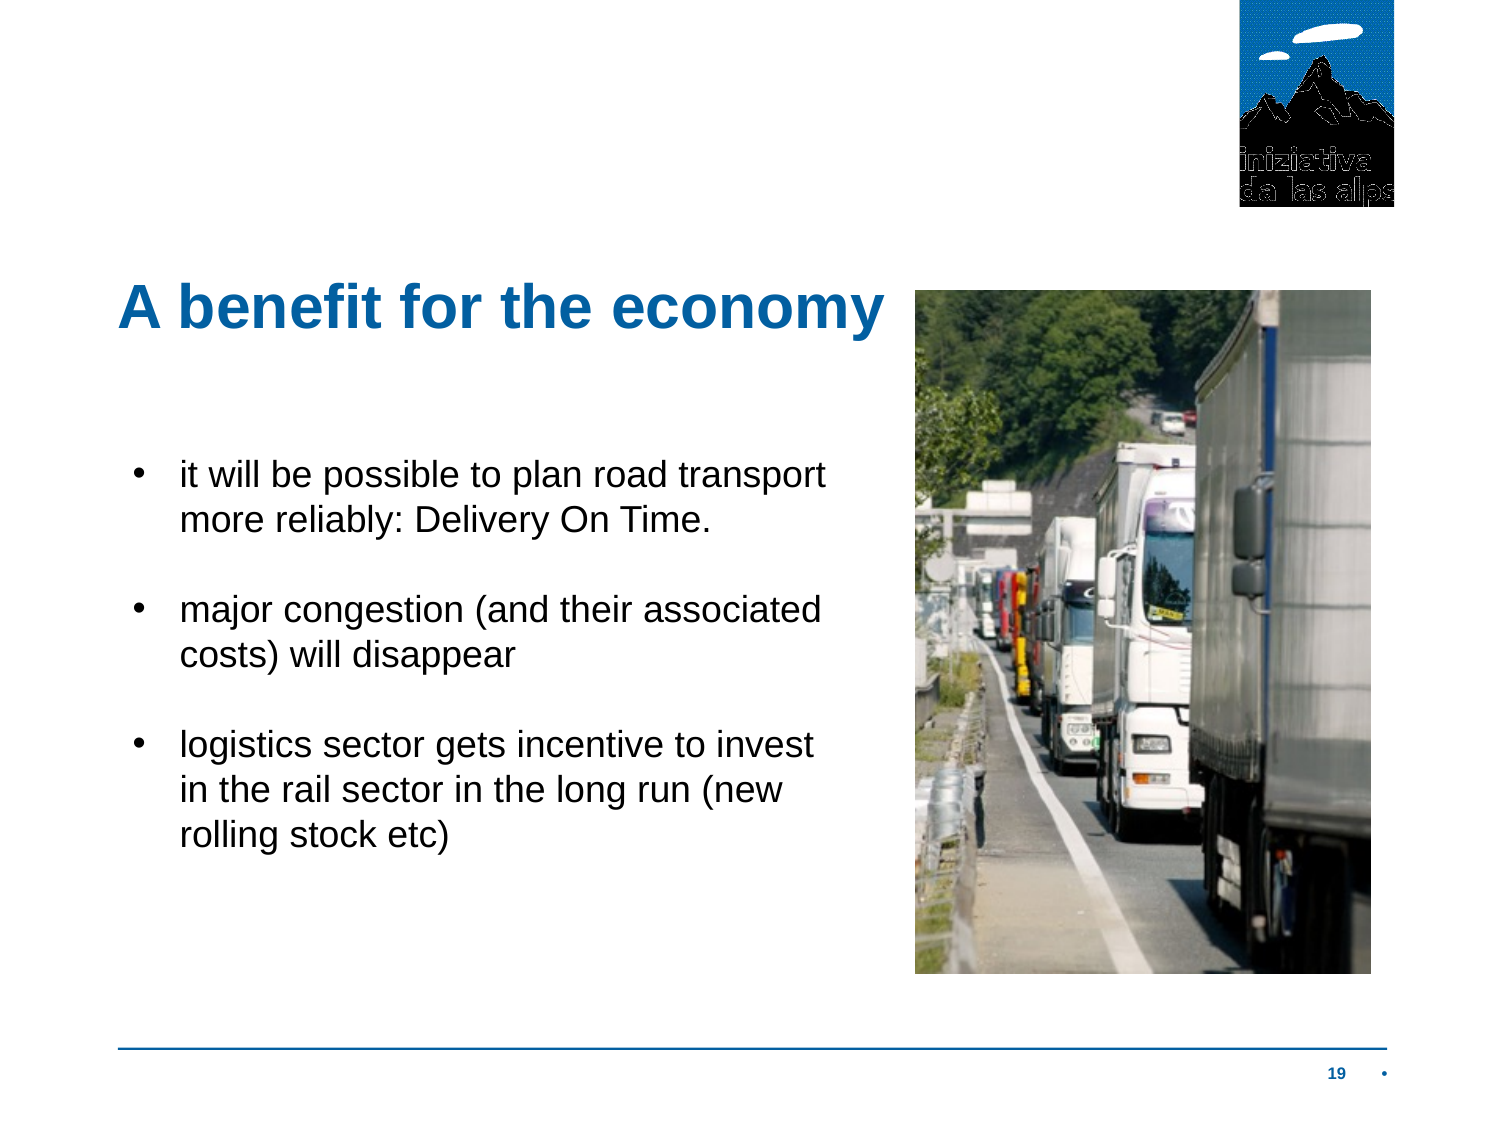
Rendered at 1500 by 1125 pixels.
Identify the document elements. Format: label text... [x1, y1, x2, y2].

title A benefit for the economy [117, 265, 1054, 349]
text_box it will be possible to plan road transport more reliably: Delivery On Time. major congestion (and their associated costs) will disappear logistics sector gets incentive to invest in the rail sector in the long run (new rolling stock etc) [117, 442, 857, 863]
list [100, 361, 857, 885]
picture [915, 290, 1371, 974]
slide_number 19 [1074, 1062, 1347, 1107]
